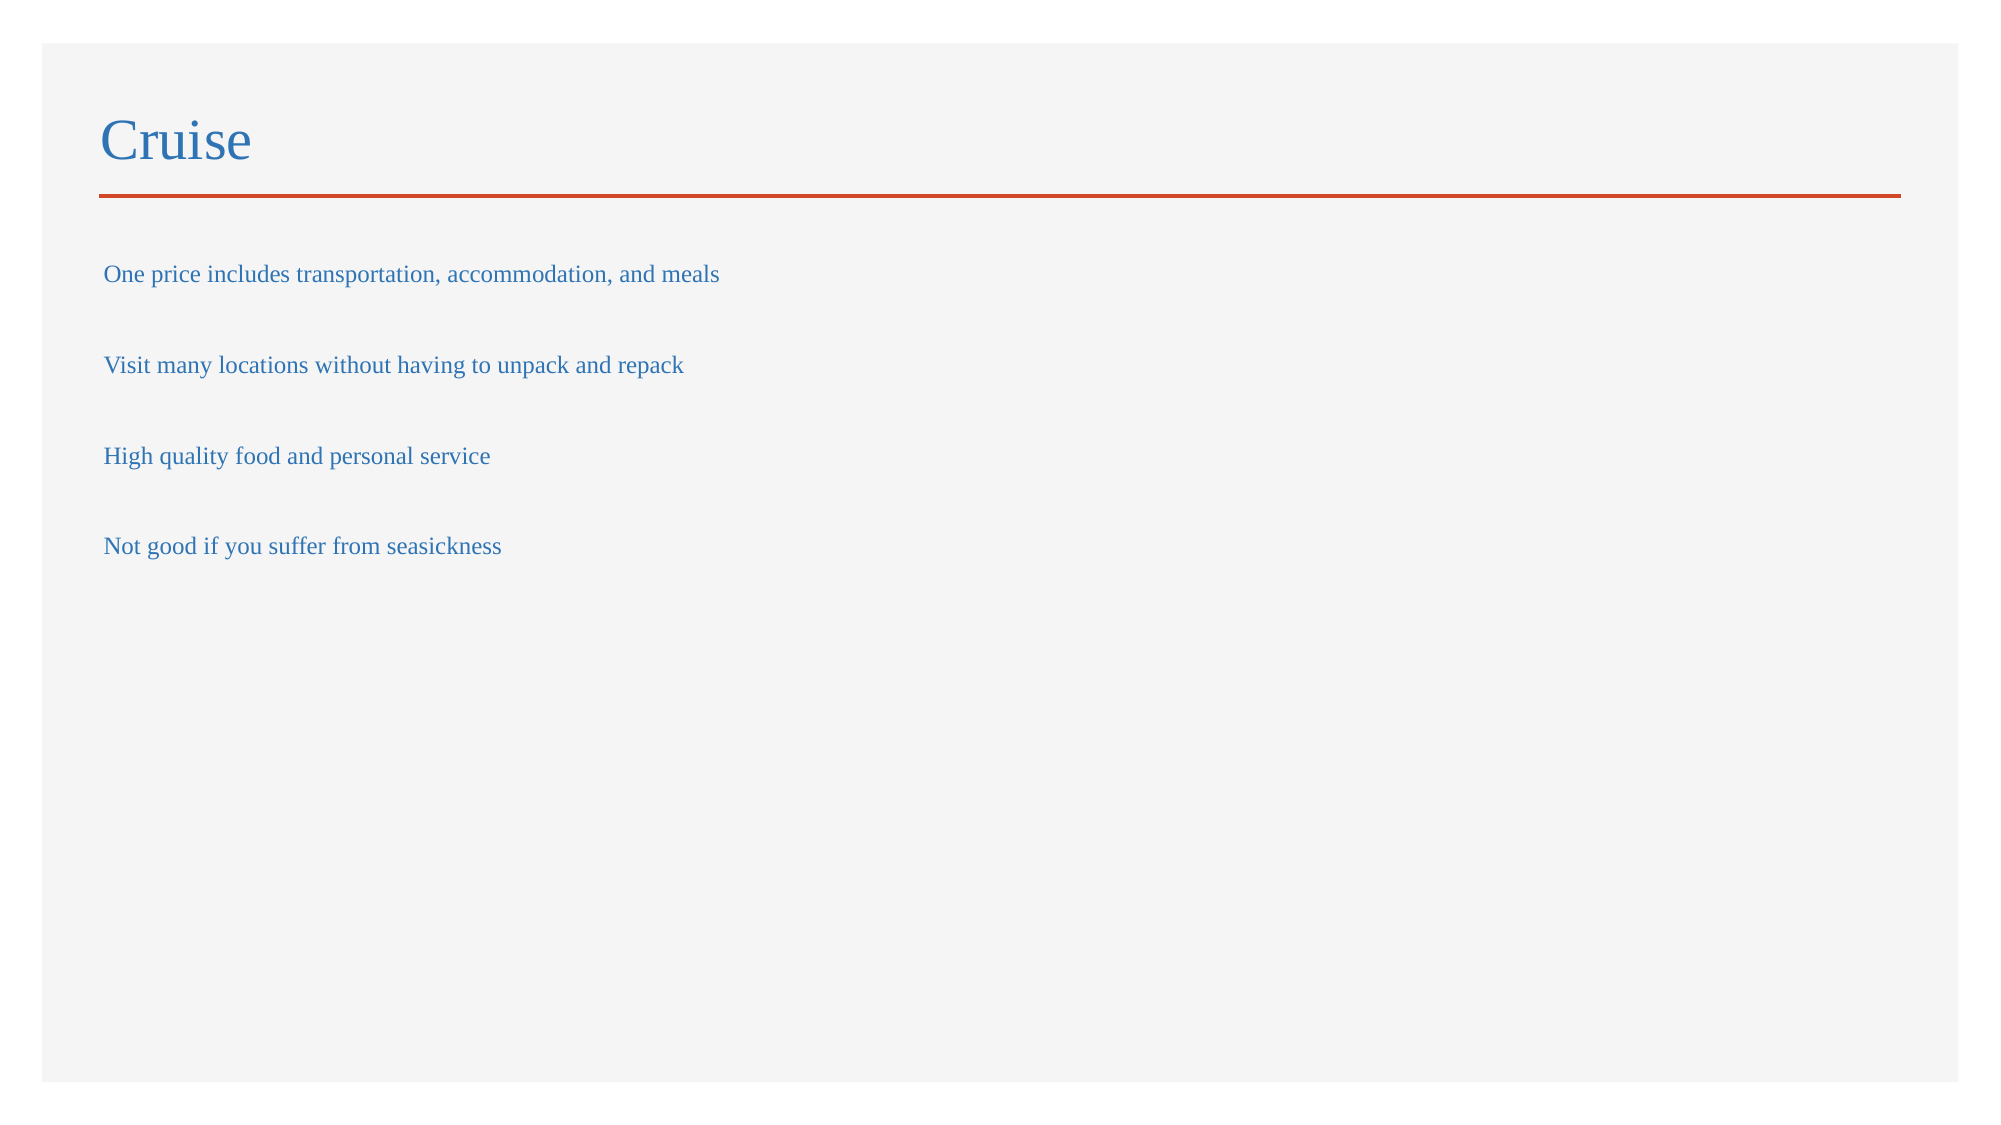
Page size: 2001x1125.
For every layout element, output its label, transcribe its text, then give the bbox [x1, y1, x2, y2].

title Cruise [85, 73, 1214, 179]
list One price includes transportation, accommodation, and meals Visit many locations without having to unpack and repack High quality food and personal service Not good if you suffer from seasickness [88, 235, 813, 888]
